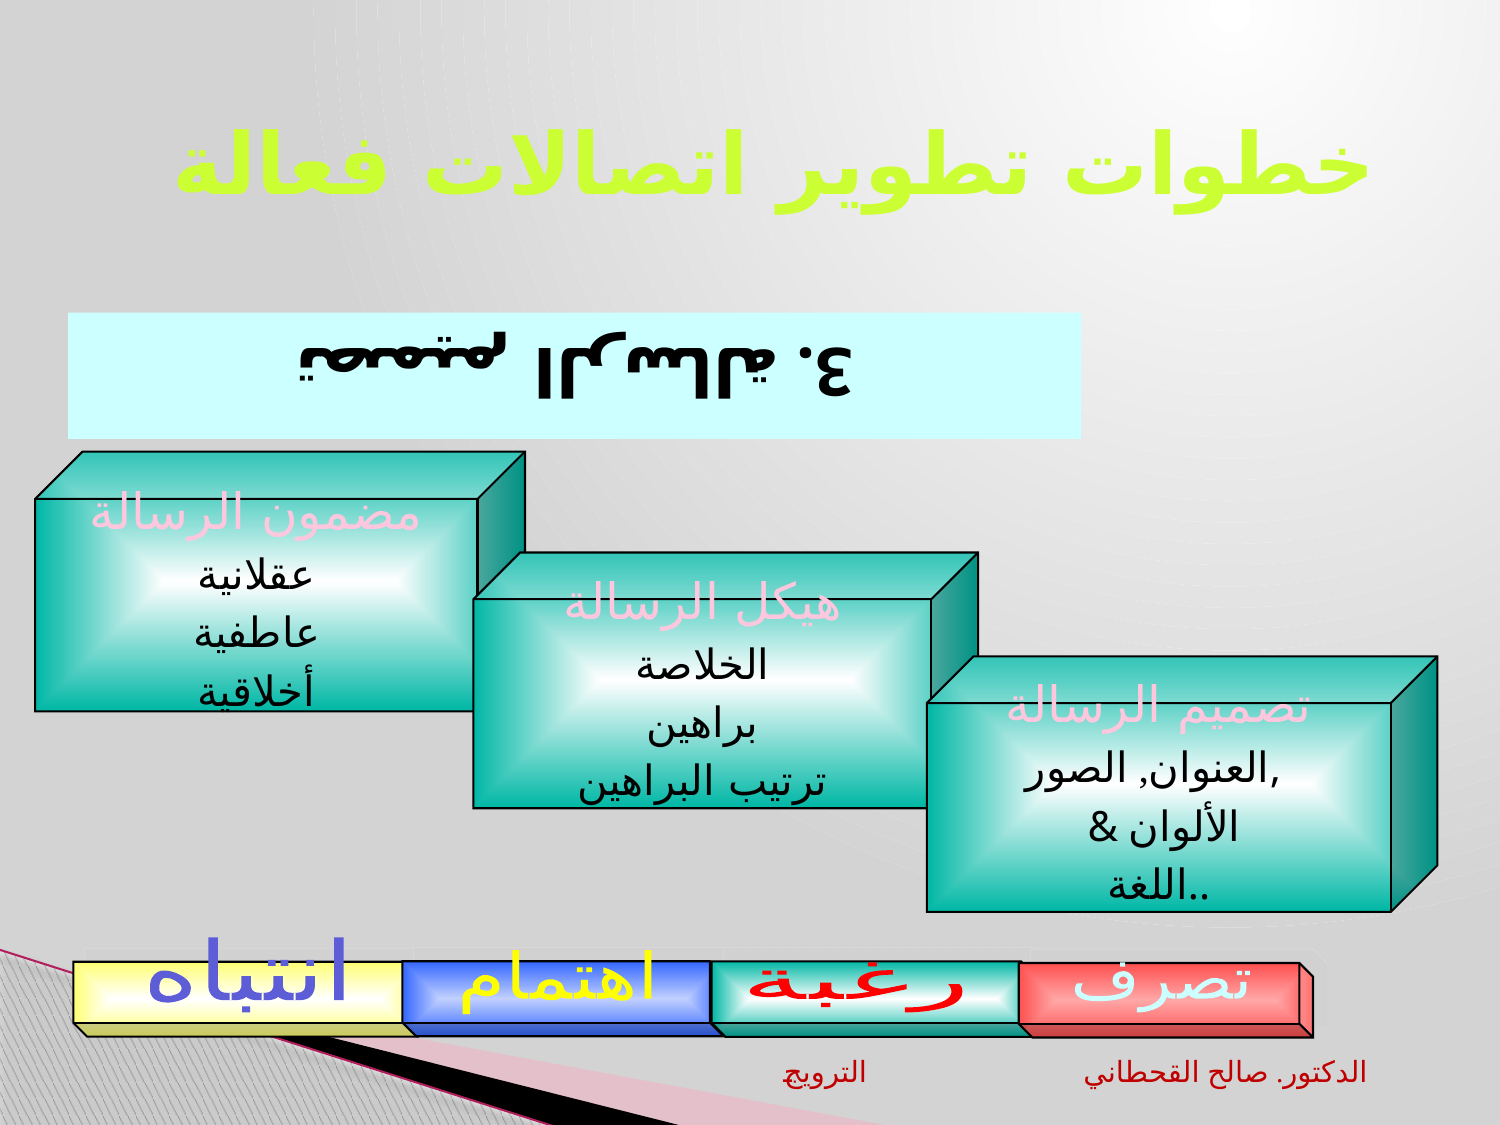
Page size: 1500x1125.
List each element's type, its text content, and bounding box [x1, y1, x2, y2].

text_box مضمون الرسالة عقلانية عاطفية أخلاقية [35, 451, 526, 712]
footer الترويج الدكتور. صالح القحطاني [585, 1041, 1383, 1125]
text_box هيكل الرسالة الخلاصة براهين ترتيب البراهين [473, 552, 979, 809]
text_box يشمل كل اتصال متبادل بين البائع و العميل من خلال طرق مختلفة مثل: وجها لوجه , التليفون , الفيديو بالصوت و الصورة , الانترنت , أي طريق أخر اتصال شخص بأخر بناء علاقات استكشاف حاجات العميل مطابقة المنتجات المناسبة لتلك الحاجات حصد ثمار الاتصالات [926, 656, 1436, 703]
text_box [473, 552, 977, 599]
text_box تصميم الرسالة العنوان, الصور, & الألوان اللغة.. [926, 656, 1438, 912]
text_box 3. تصميم الرسالة [68, 312, 1082, 439]
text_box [1018, 962, 1314, 1038]
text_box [711, 961, 1035, 1038]
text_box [402, 949, 724, 1037]
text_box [73, 937, 419, 1037]
title البيع الشخصي [36, 452, 524, 498]
title خطوات تطوير اتصالات فعالة [147, 66, 1403, 254]
